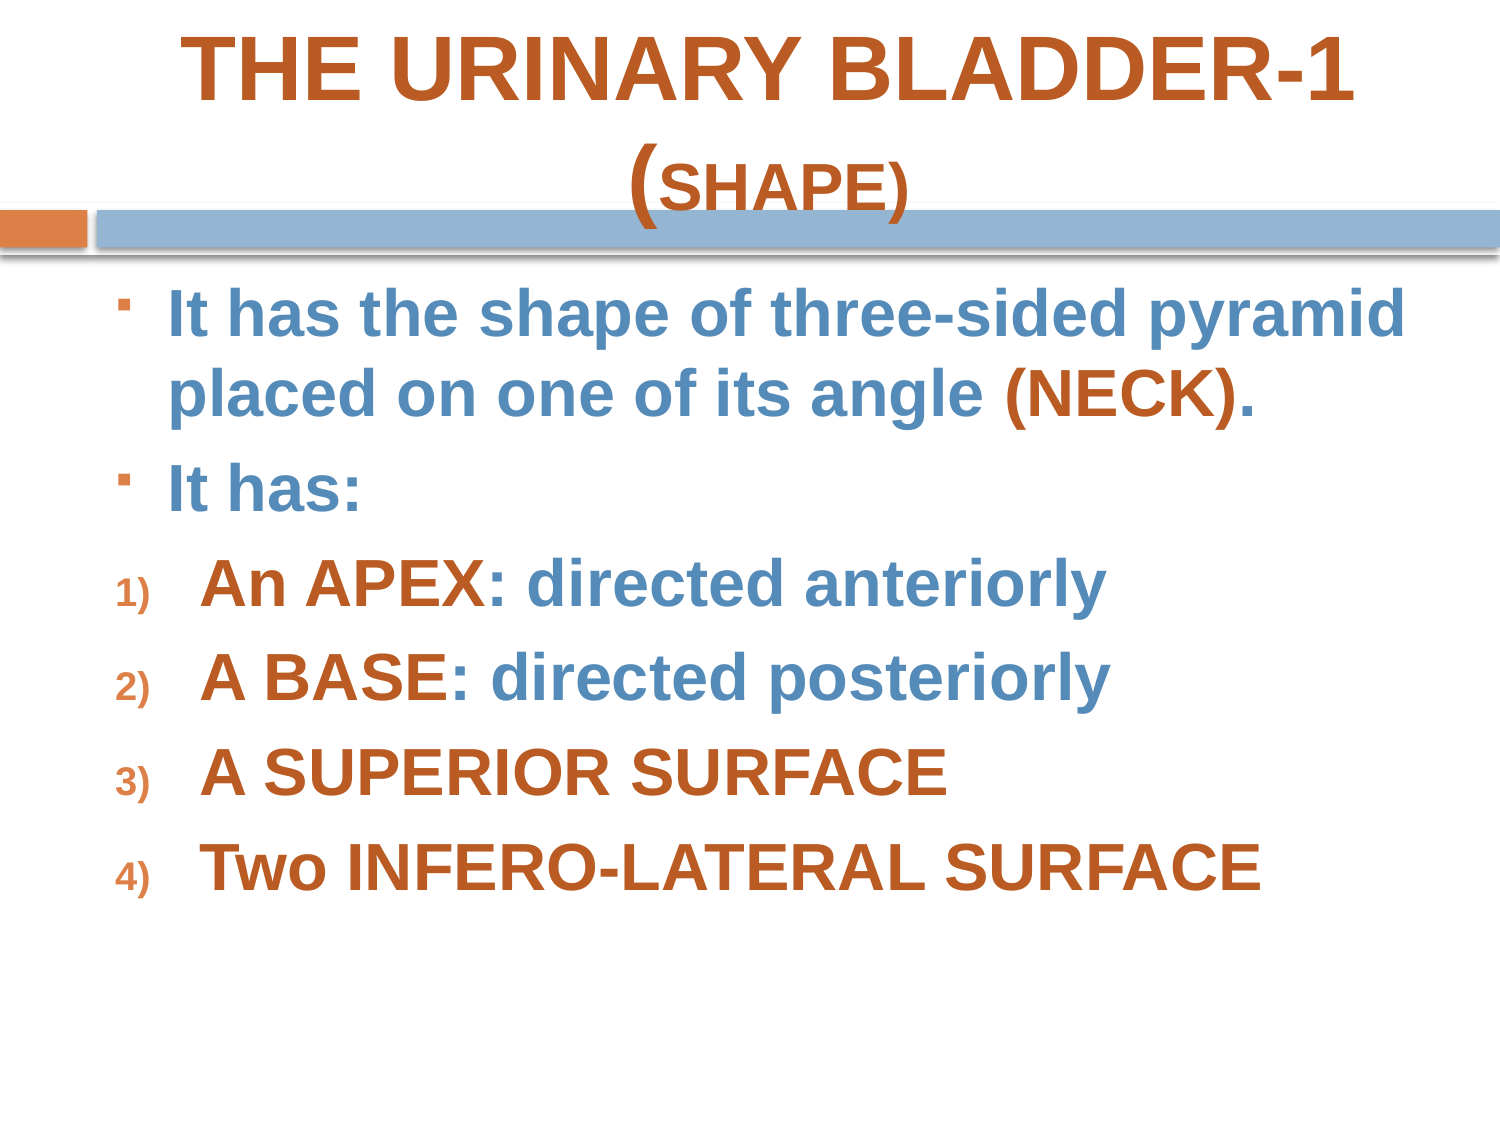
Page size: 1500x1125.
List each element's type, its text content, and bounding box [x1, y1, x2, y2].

title THE URINARY BLADDER-1 (SHAPE) [100, 37, 1438, 200]
list It has the shape of three-sided pyramid placed on one of its angle (NECK). It has: An APEX: directed anteriorly A BASE: directed posteriorly A SUPERIOR SURFACE Two INFERO-LATERAL SURFACE [100, 262, 1438, 1000]
